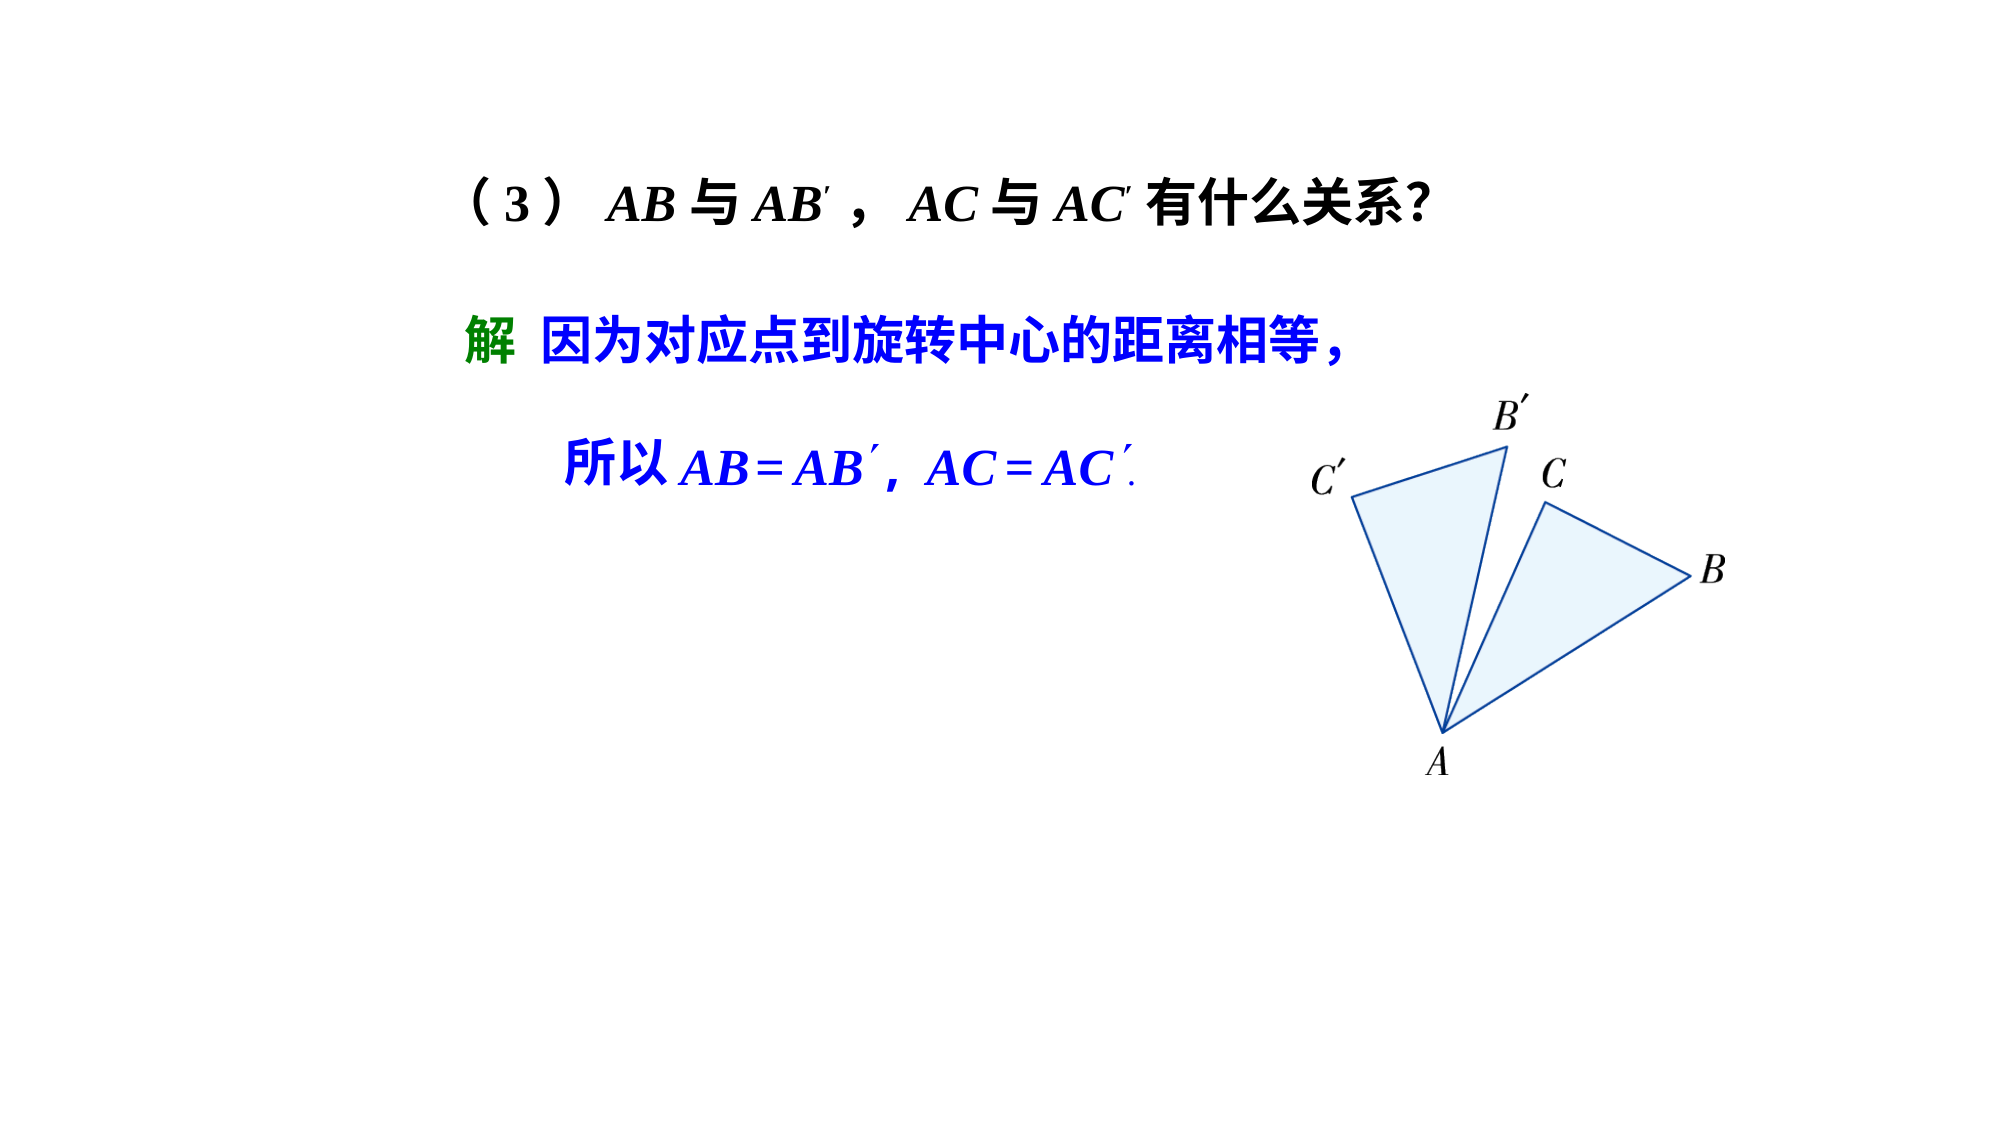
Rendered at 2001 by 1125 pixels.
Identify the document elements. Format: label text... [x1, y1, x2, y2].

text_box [549, 422, 1138, 500]
text_box （3）AB与AB′，AC与AC′有什么关系？ [424, 162, 1488, 240]
picture [1312, 393, 1725, 775]
text_box 解 因为对应点到旋转中心的距离相等， [449, 299, 1425, 378]
